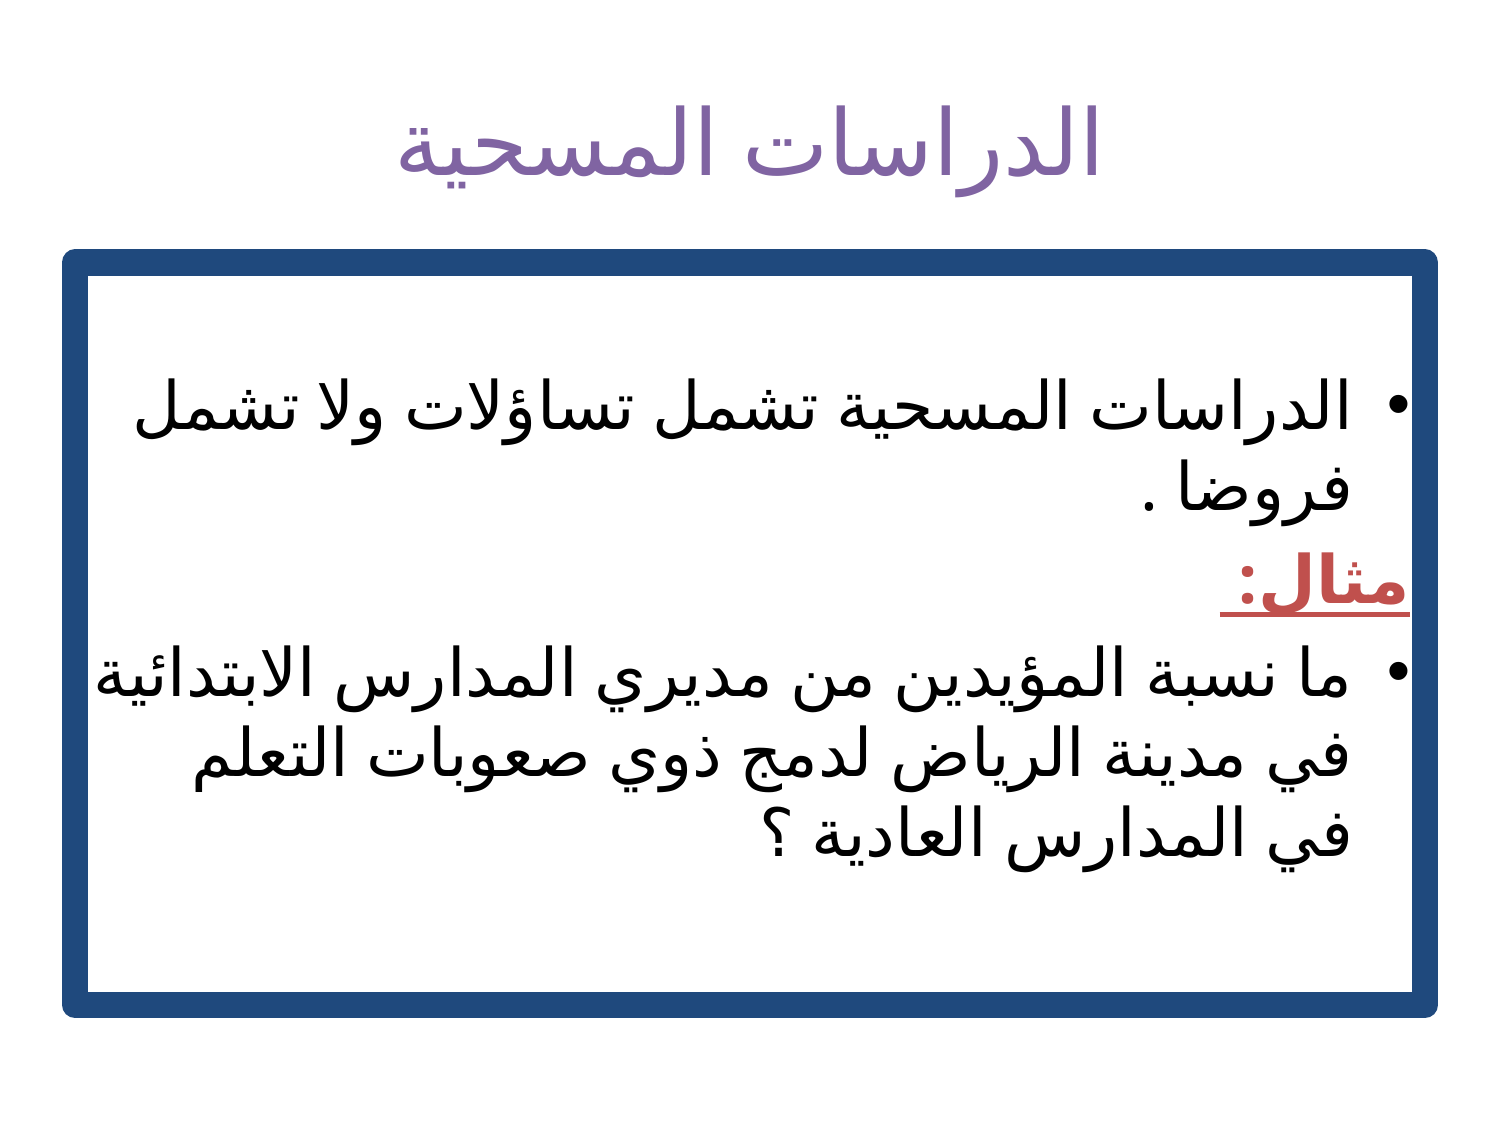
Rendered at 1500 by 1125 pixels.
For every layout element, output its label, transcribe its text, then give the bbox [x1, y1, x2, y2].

list الدراسات المسحية تشمل تساؤلات ولا تشمل فروضا . مثال: ما نسبة المؤيدين من مديري المدارس الابتدائية في مدينة الرياض لدمج ذوي صعوبات التعلم في المدارس العادية ؟ [75, 262, 1425, 1005]
title الدراسات المسحية [75, 45, 1425, 233]
